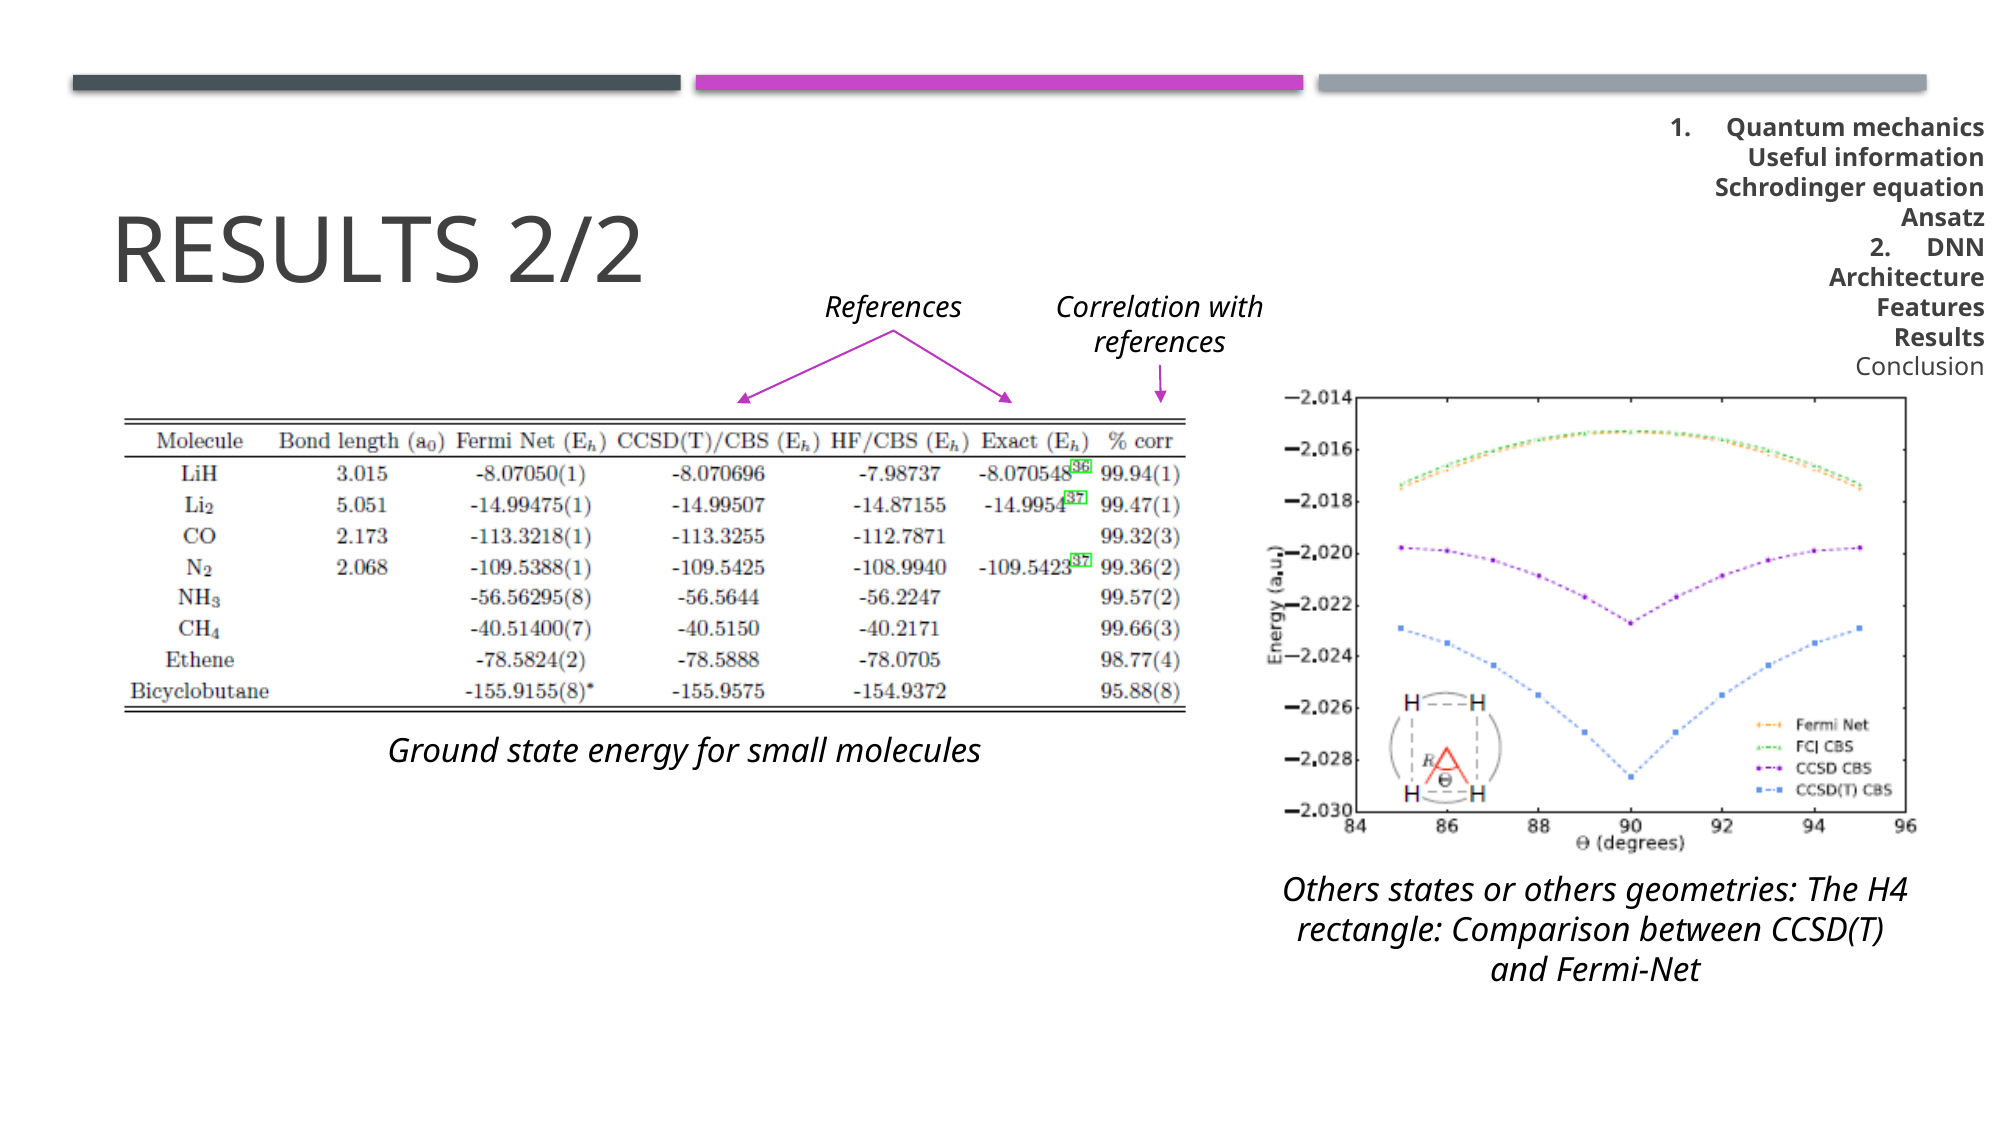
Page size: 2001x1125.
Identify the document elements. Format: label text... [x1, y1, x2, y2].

text_box References [787, 280, 1000, 329]
title Results 2/2 [95, 115, 1597, 311]
text_box Correlation with references [1039, 280, 1281, 366]
text_box Others states or others geometries: The H4 rectangle: Comparison between CCSD(T) and Fermi-Net [1210, 860, 1980, 996]
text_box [736, 330, 892, 404]
picture [94, 402, 1212, 723]
picture [1236, 361, 1948, 873]
text_box Quantum mechanics Useful information Schrodinger equation Ansatz DNN Architecture Features Results Conclusion [1597, 103, 2000, 389]
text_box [892, 330, 1013, 404]
text_box Ground state energy for small molecules [89, 721, 1231, 777]
